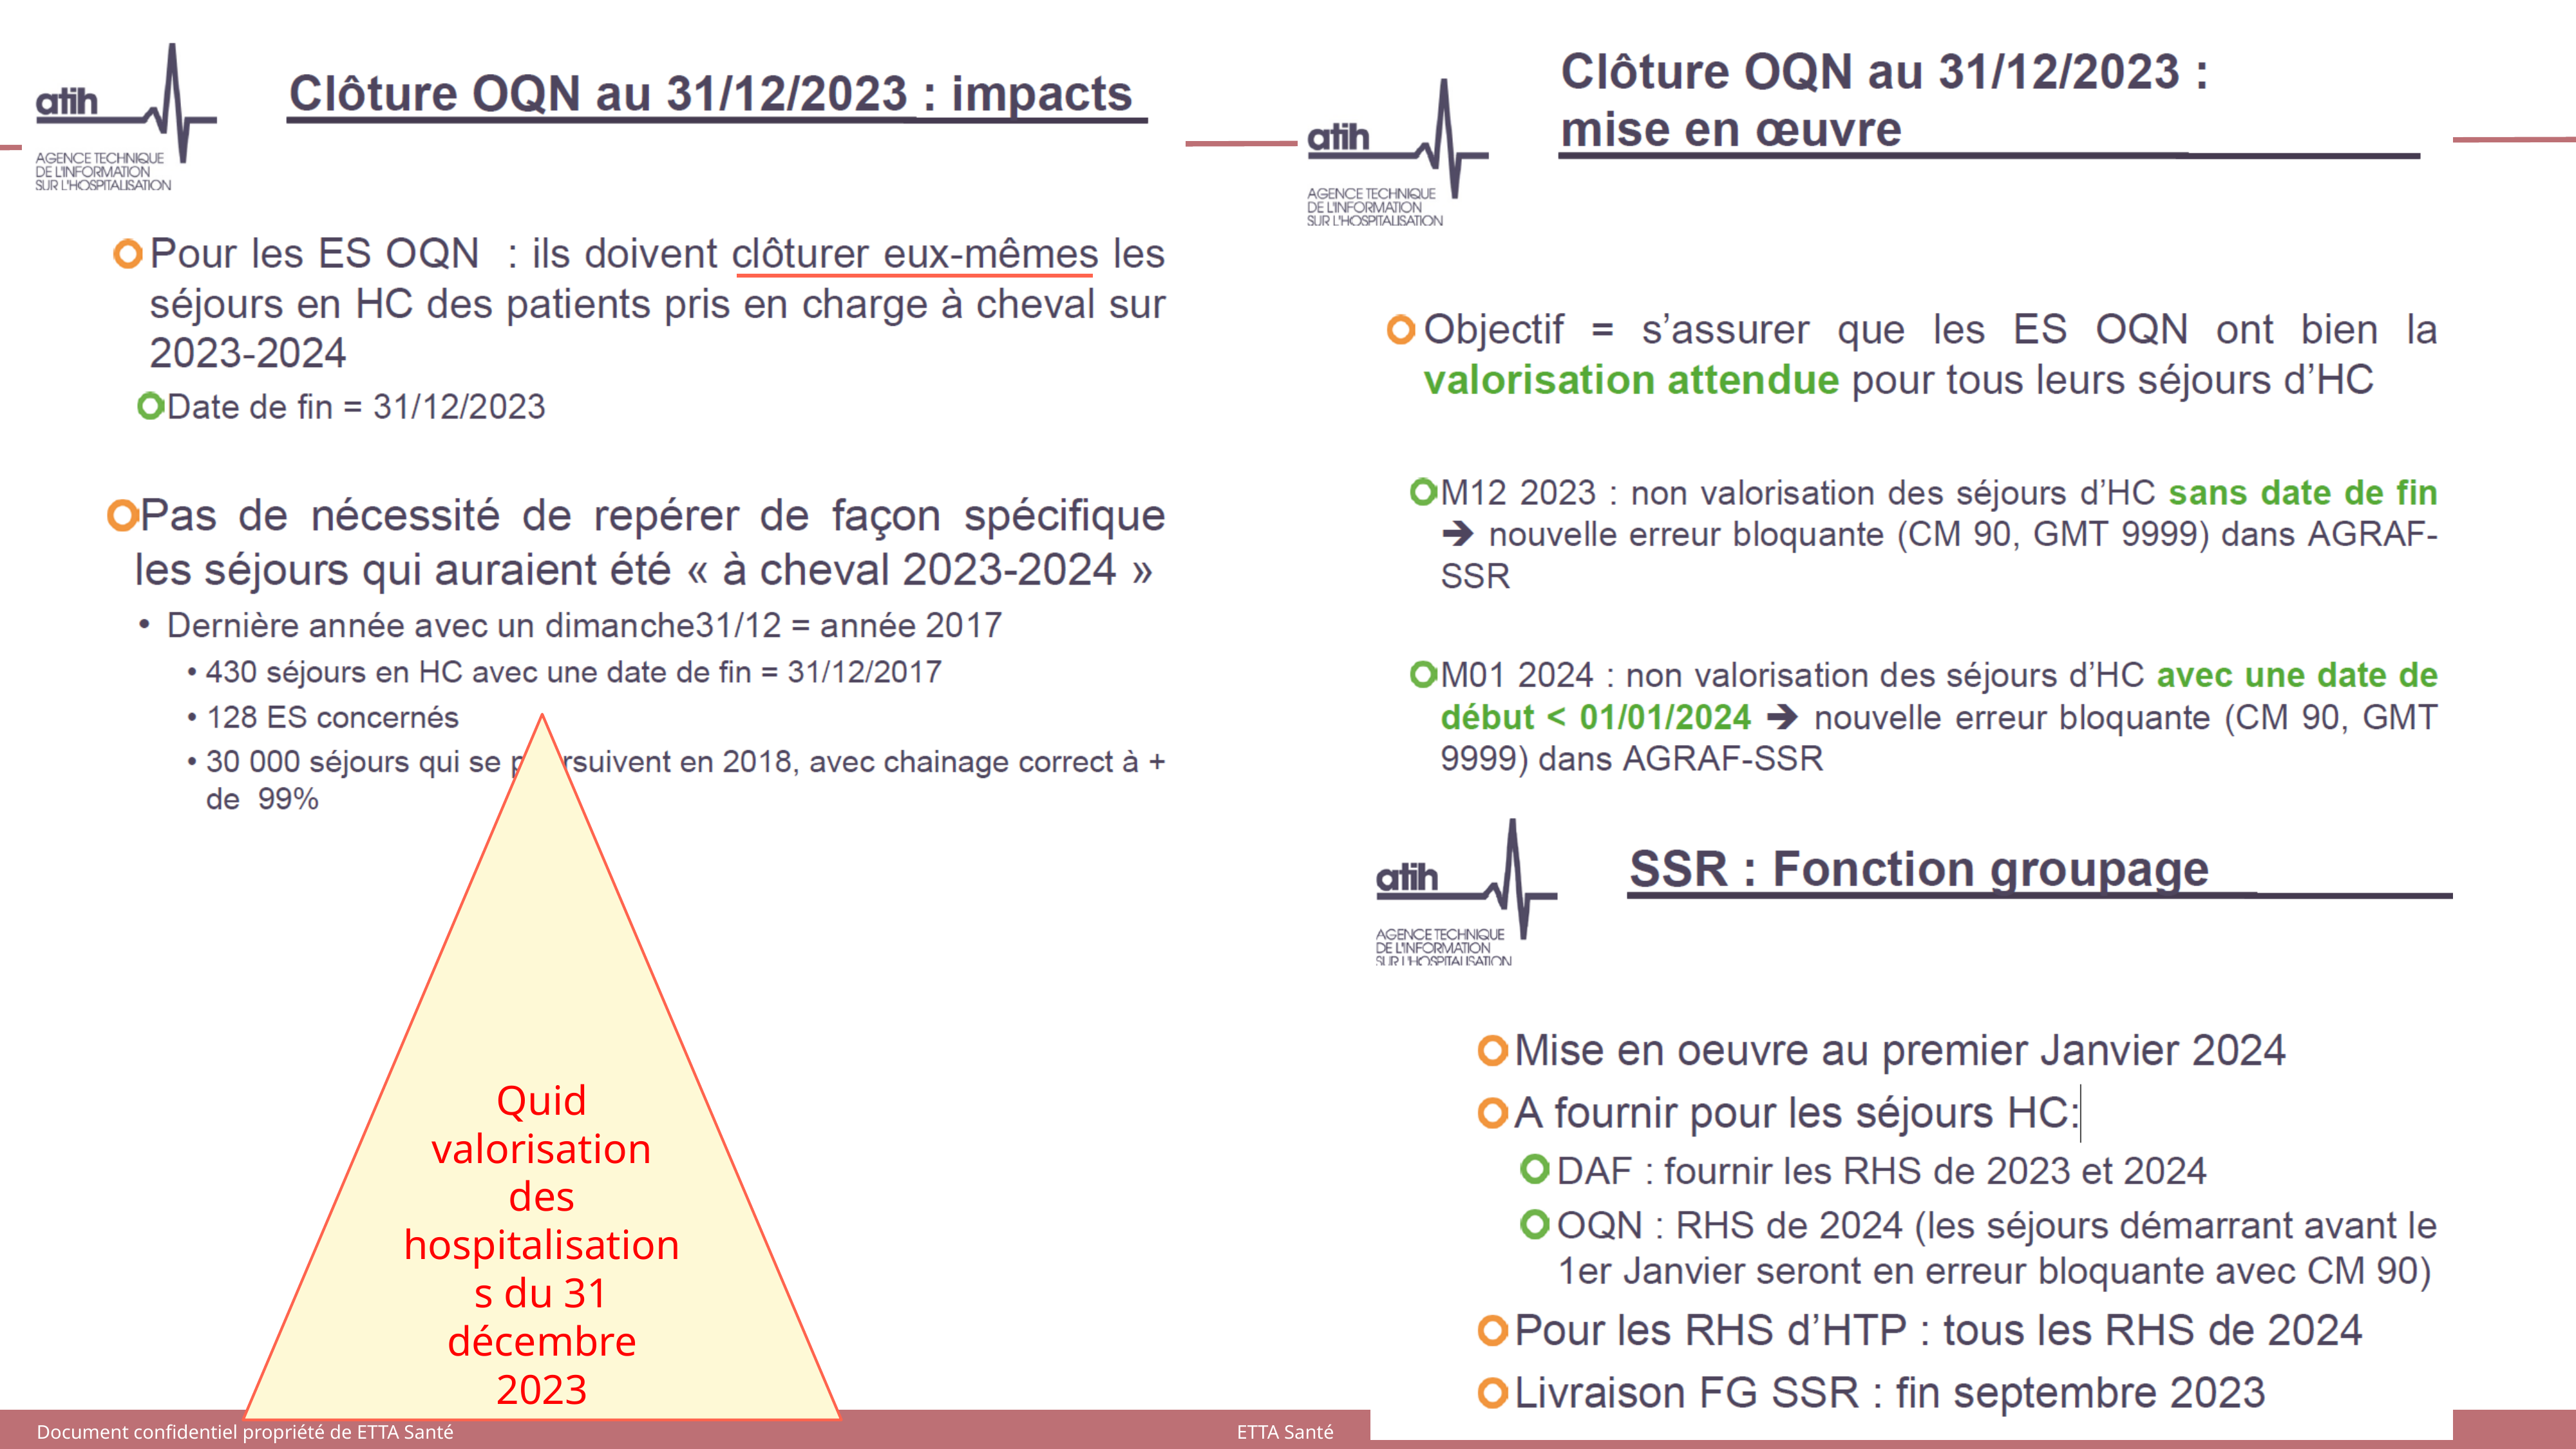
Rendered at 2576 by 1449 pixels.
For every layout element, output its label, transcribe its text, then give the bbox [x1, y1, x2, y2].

text_box Quid valorisation des hospitalisations du 31 décembre 2023 [242, 817, 843, 1421]
picture [1298, 35, 2453, 791]
picture [22, 9, 1186, 817]
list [1370, 809, 2453, 1440]
